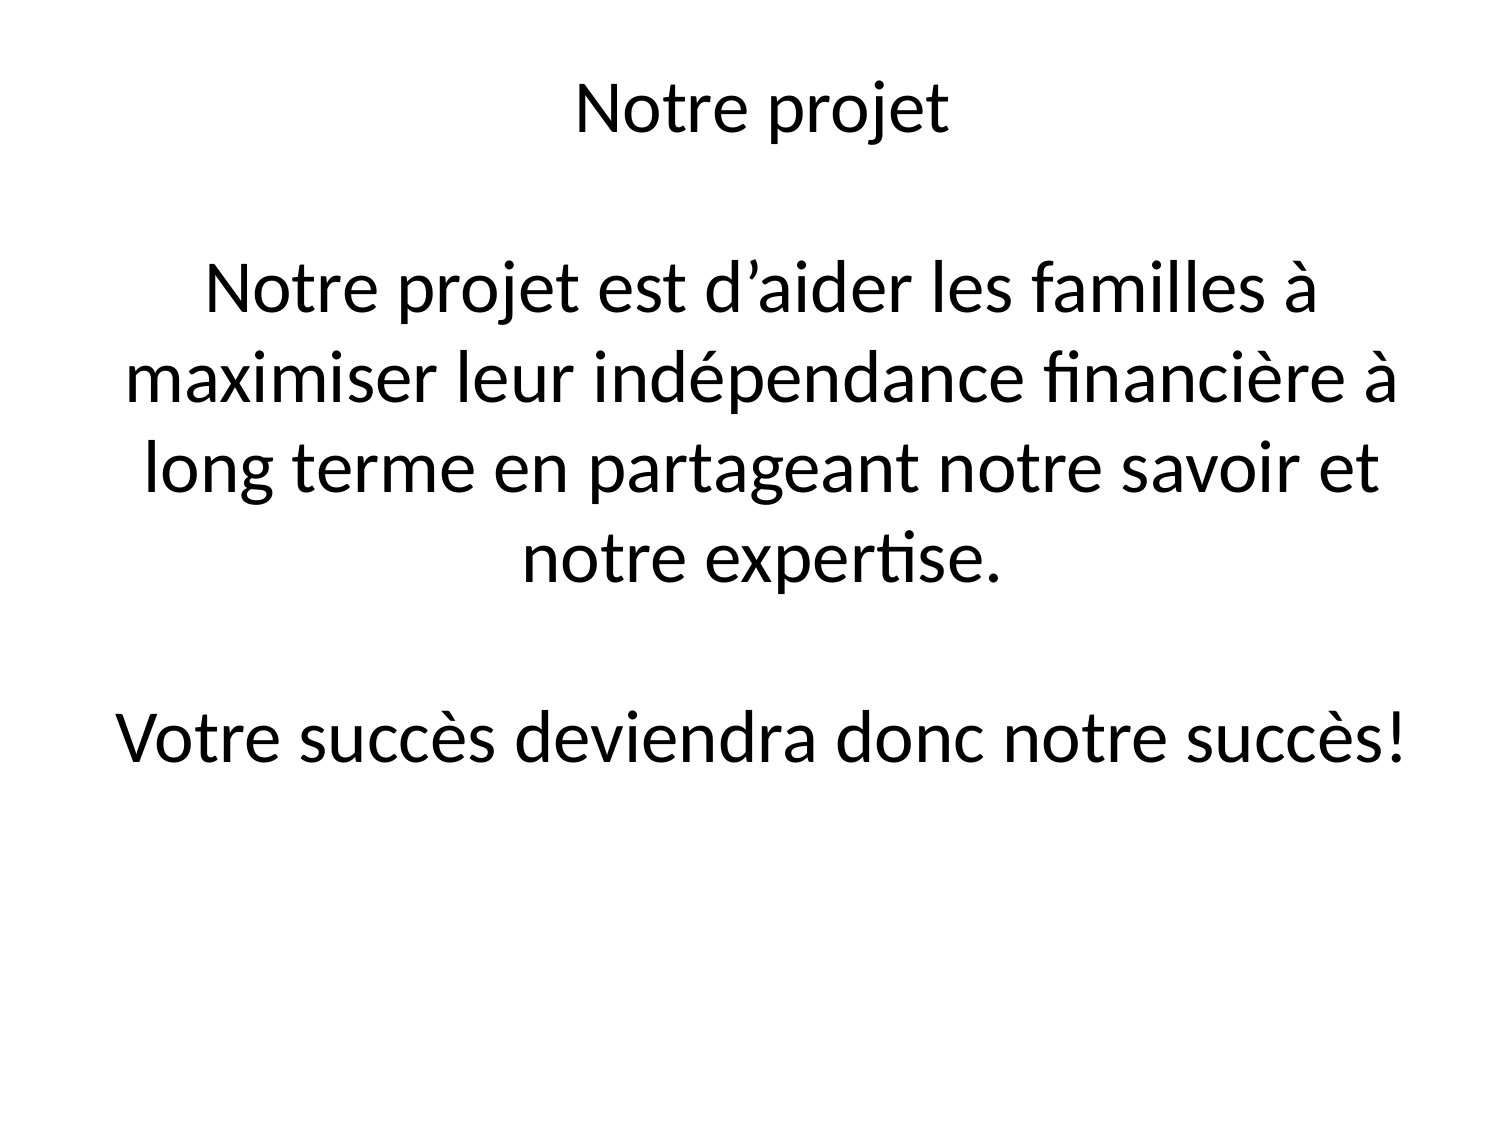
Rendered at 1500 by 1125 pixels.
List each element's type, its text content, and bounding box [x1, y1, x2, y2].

text_box Notre projet Notre projet est d’aider les familles à maximiser leur indépendance financière à long terme en partageant notre savoir et notre expertise. Votre succès deviendra donc notre succès! [87, 50, 1438, 1063]
